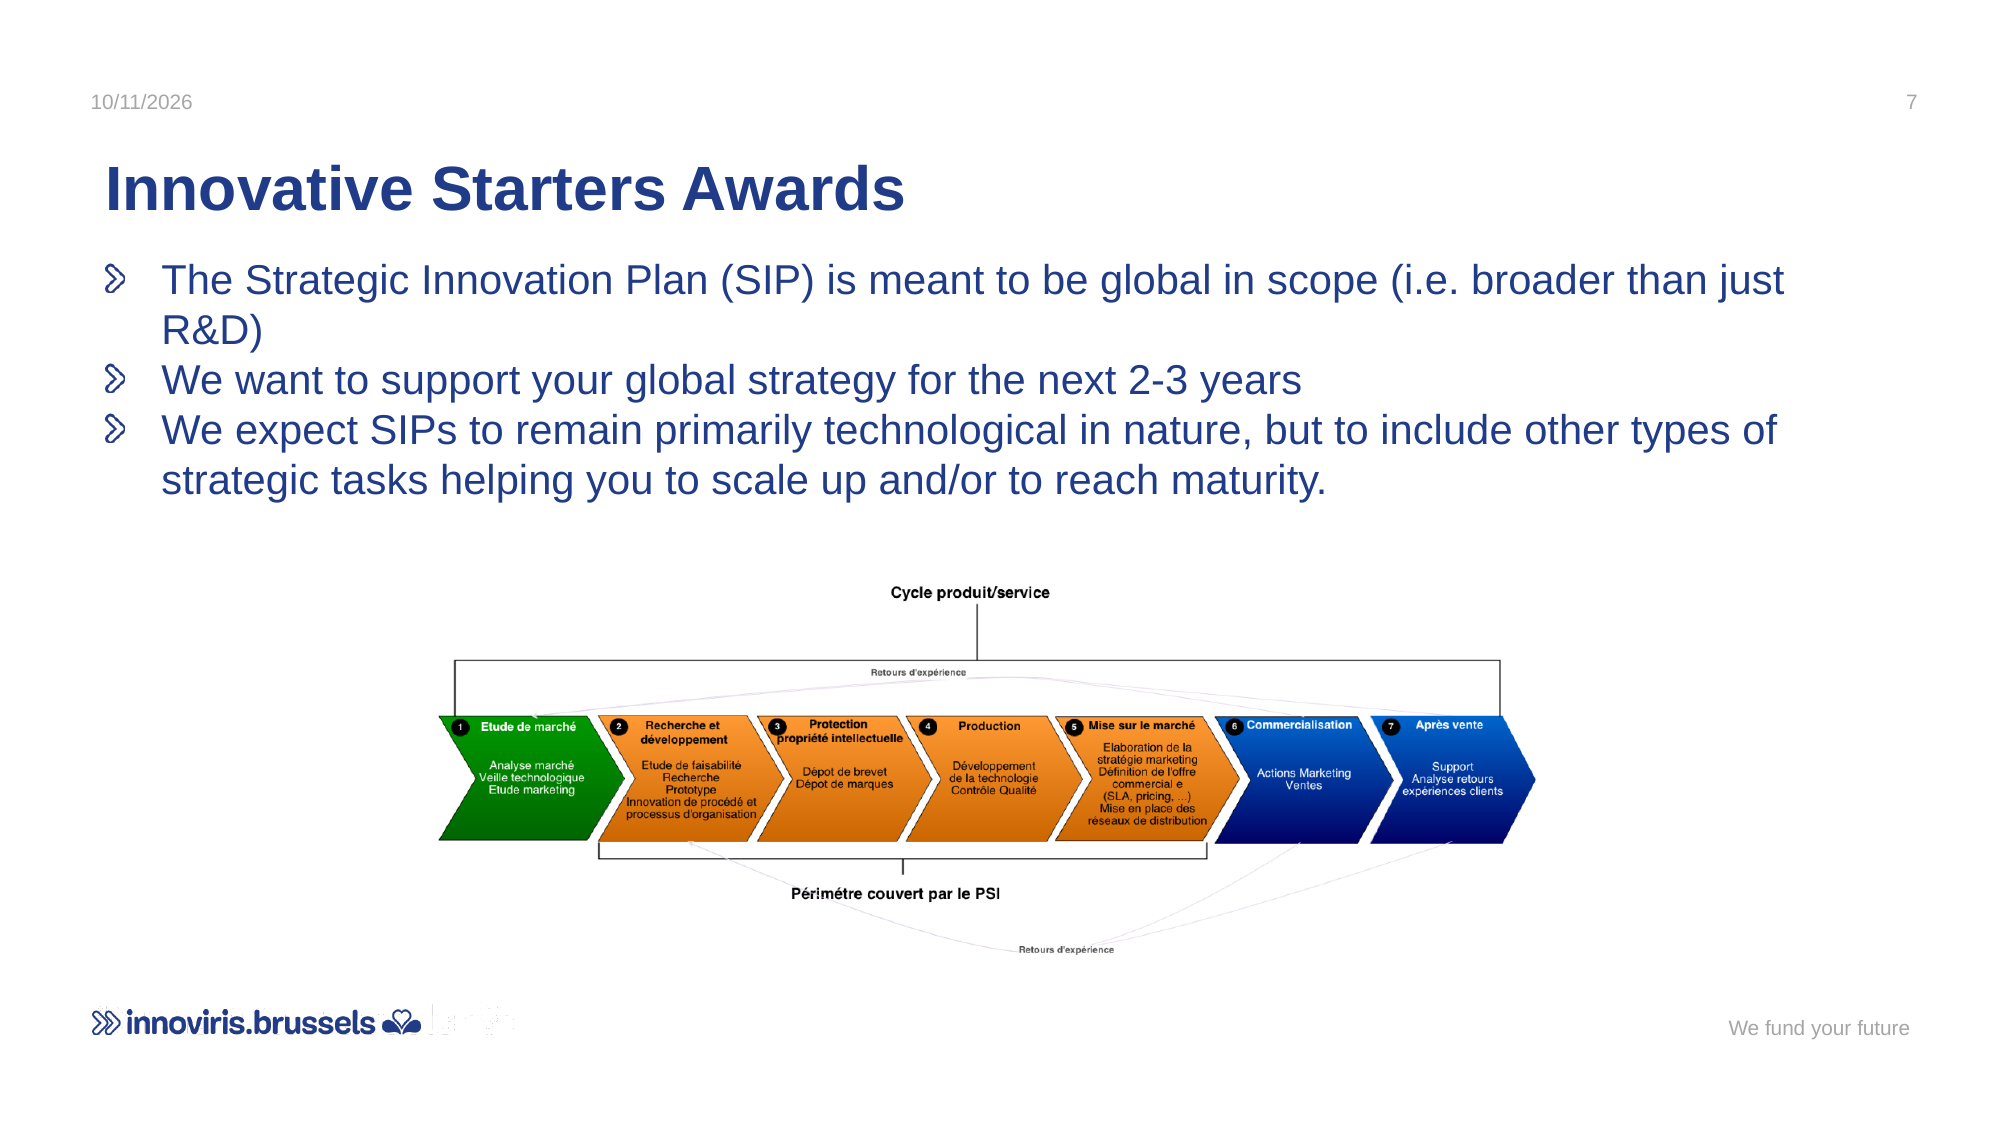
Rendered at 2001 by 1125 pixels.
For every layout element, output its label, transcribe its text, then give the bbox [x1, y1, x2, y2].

picture [105, 263, 125, 293]
picture [105, 363, 125, 393]
slide_number 7 [1482, 70, 1933, 131]
picture [90, 1002, 514, 1035]
list The Strategic Innovation Plan (SIP) is meant to be global in scope (i.e. broader than just R&D) We want to support your global strategy for the next 2-3 years We expect SIPs to remain primarily technological in nature, but to include other types of strategic tasks helping you to scale up and/or to reach maturity. [90, 245, 1910, 564]
picture [105, 413, 125, 443]
footer We fund your future [1250, 996, 1926, 1057]
picture [424, 563, 1536, 962]
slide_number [75, 70, 526, 131]
list Innovative Starters Awards [90, 140, 1910, 232]
